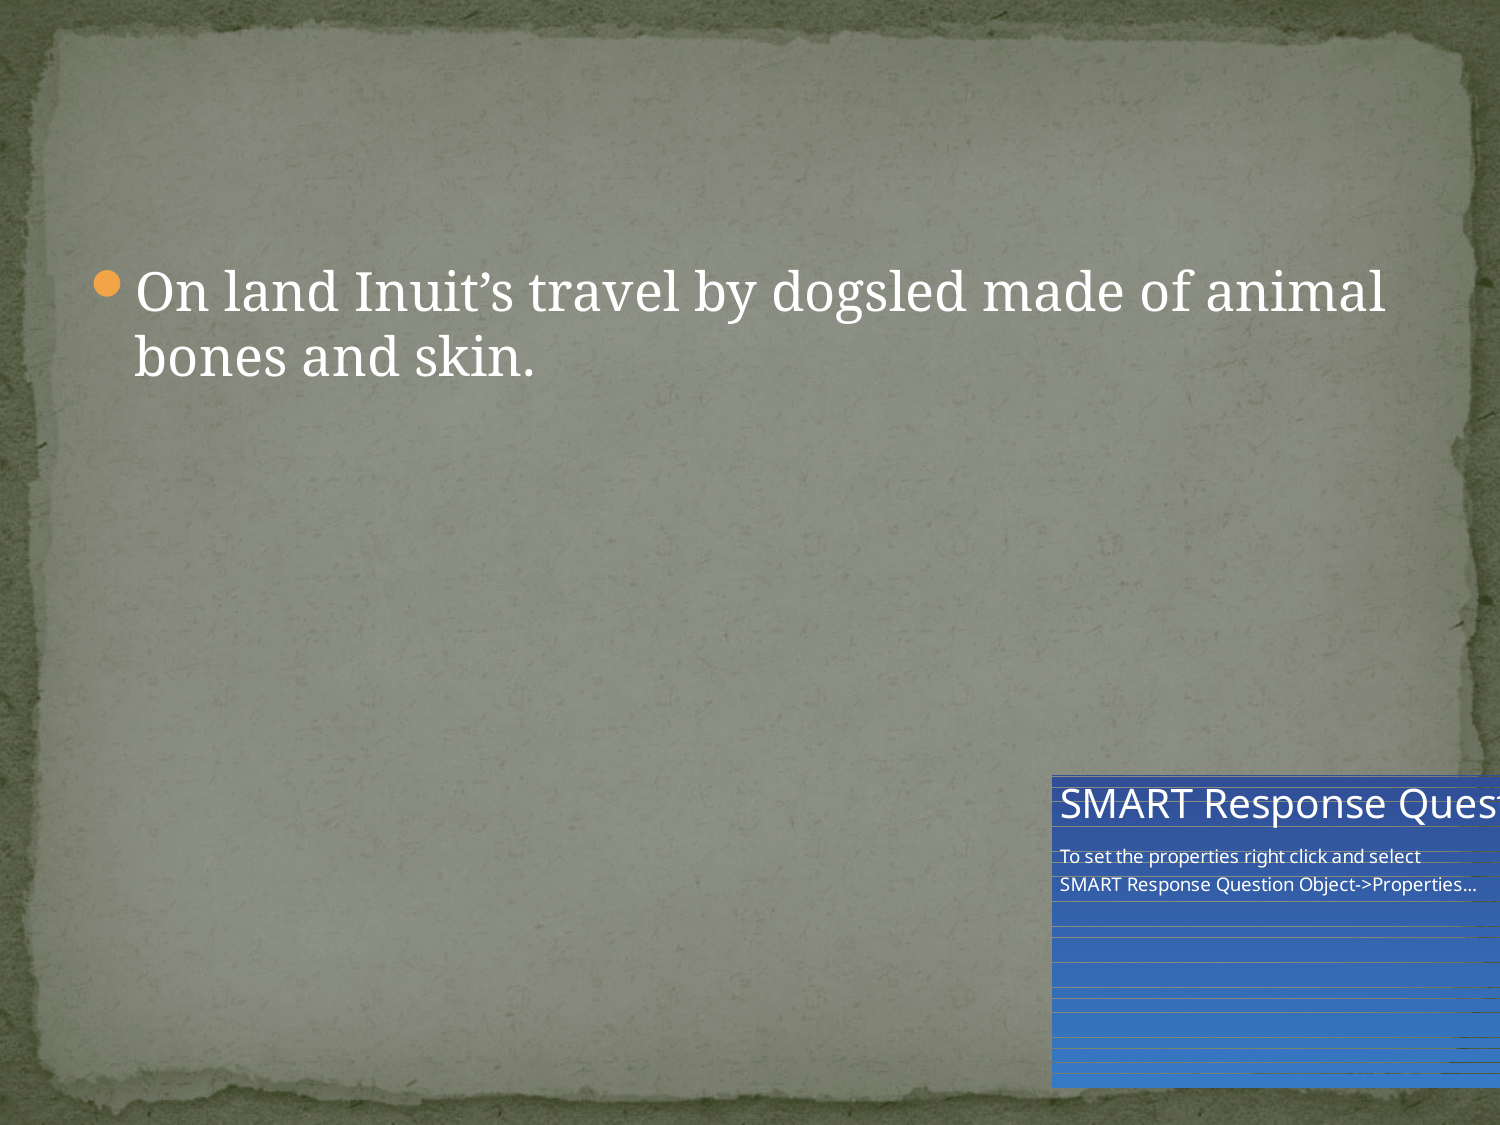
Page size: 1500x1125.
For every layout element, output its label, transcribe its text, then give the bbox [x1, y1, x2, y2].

list On land Inuit’s travel by dogsled made of animal bones and skin. [75, 249, 1425, 1000]
